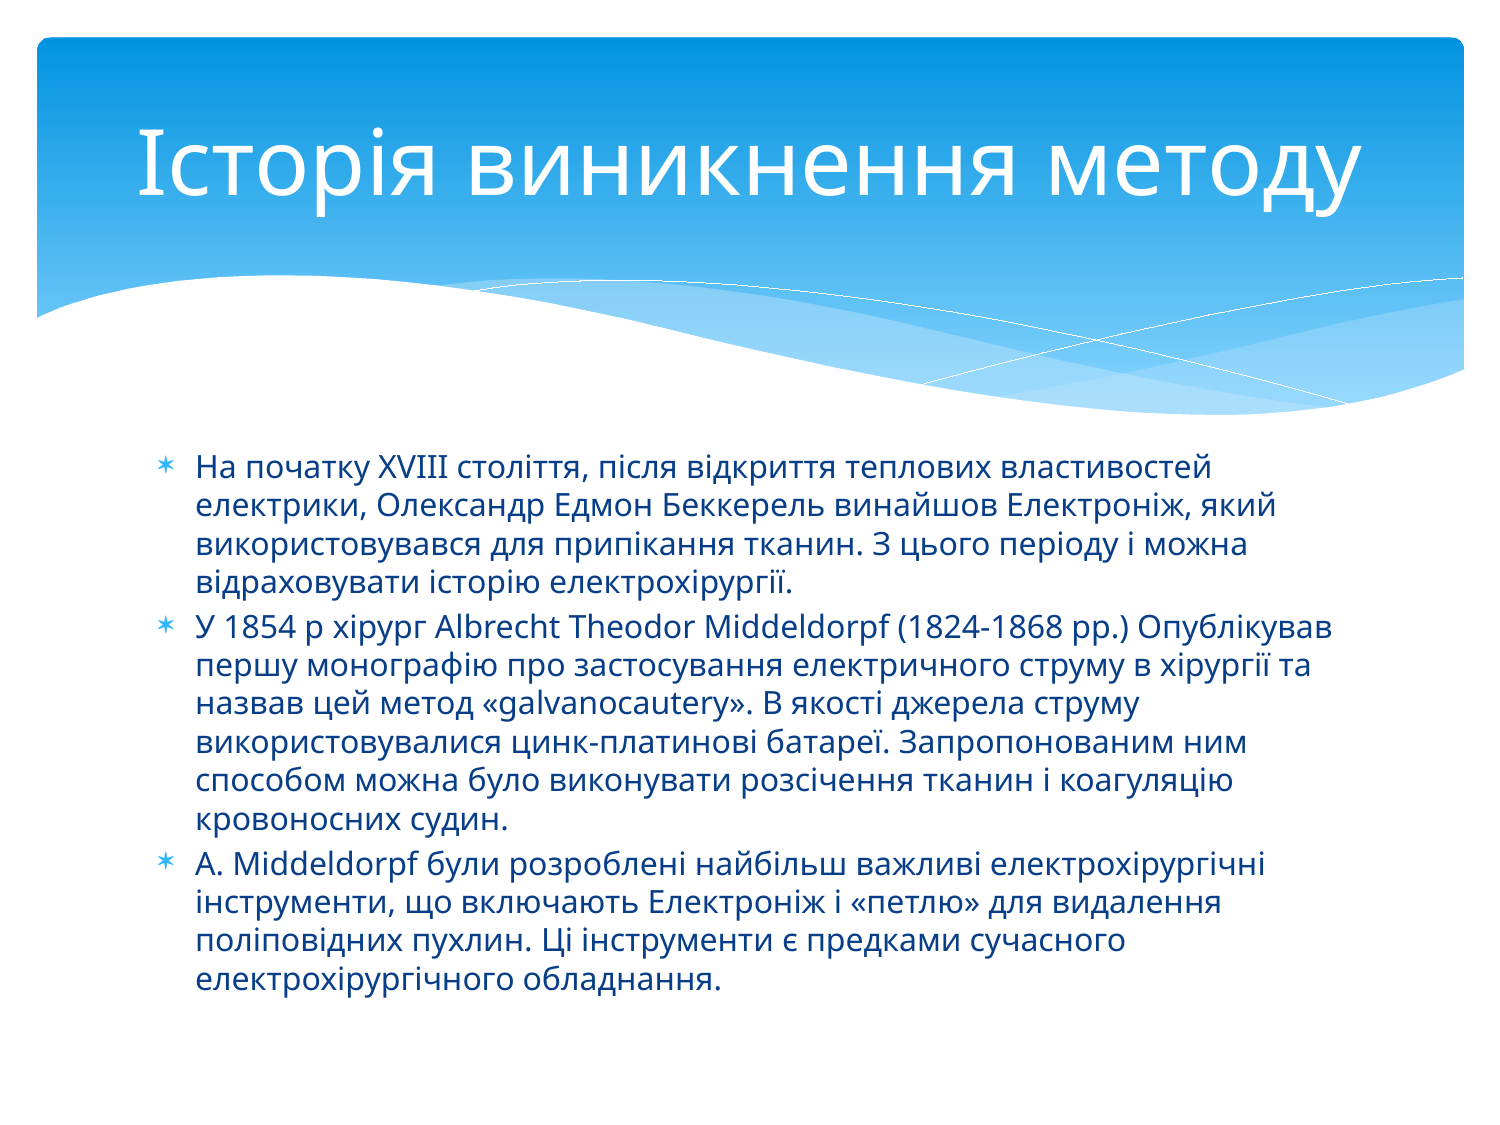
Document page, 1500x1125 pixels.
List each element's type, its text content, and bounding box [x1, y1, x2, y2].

list На початку XVIII століття, після відкриття теплових властивостей електрики, Олександр Едмон Беккерель винайшов Електроніж, який використовувався для припікання тканин. З цього періоду і можна відраховувати історію електрохірургії. У 1854 р хірург Albrecht Theodor Middeldorpf (1824-1868 рр.) Опублікував першу монографію про застосування електричного струму в хірургії та назвав цей метод «galvanocautery». В якості джерела струму використовувалися цинк-платинові батареї. Запропонованим ним способом можна було виконувати розсічення тканин і коагуляцію кровоносних судин. A. Middeldorpf були розроблені найбільш важливі електрохірургічні інструменти, що включають Електроніж і «петлю» для видалення поліповідних пухлин. Ці інструменти є предками сучасного електрохірургічного обладнання. [143, 438, 1359, 1005]
title Історія виникнення методу [75, 55, 1425, 261]
